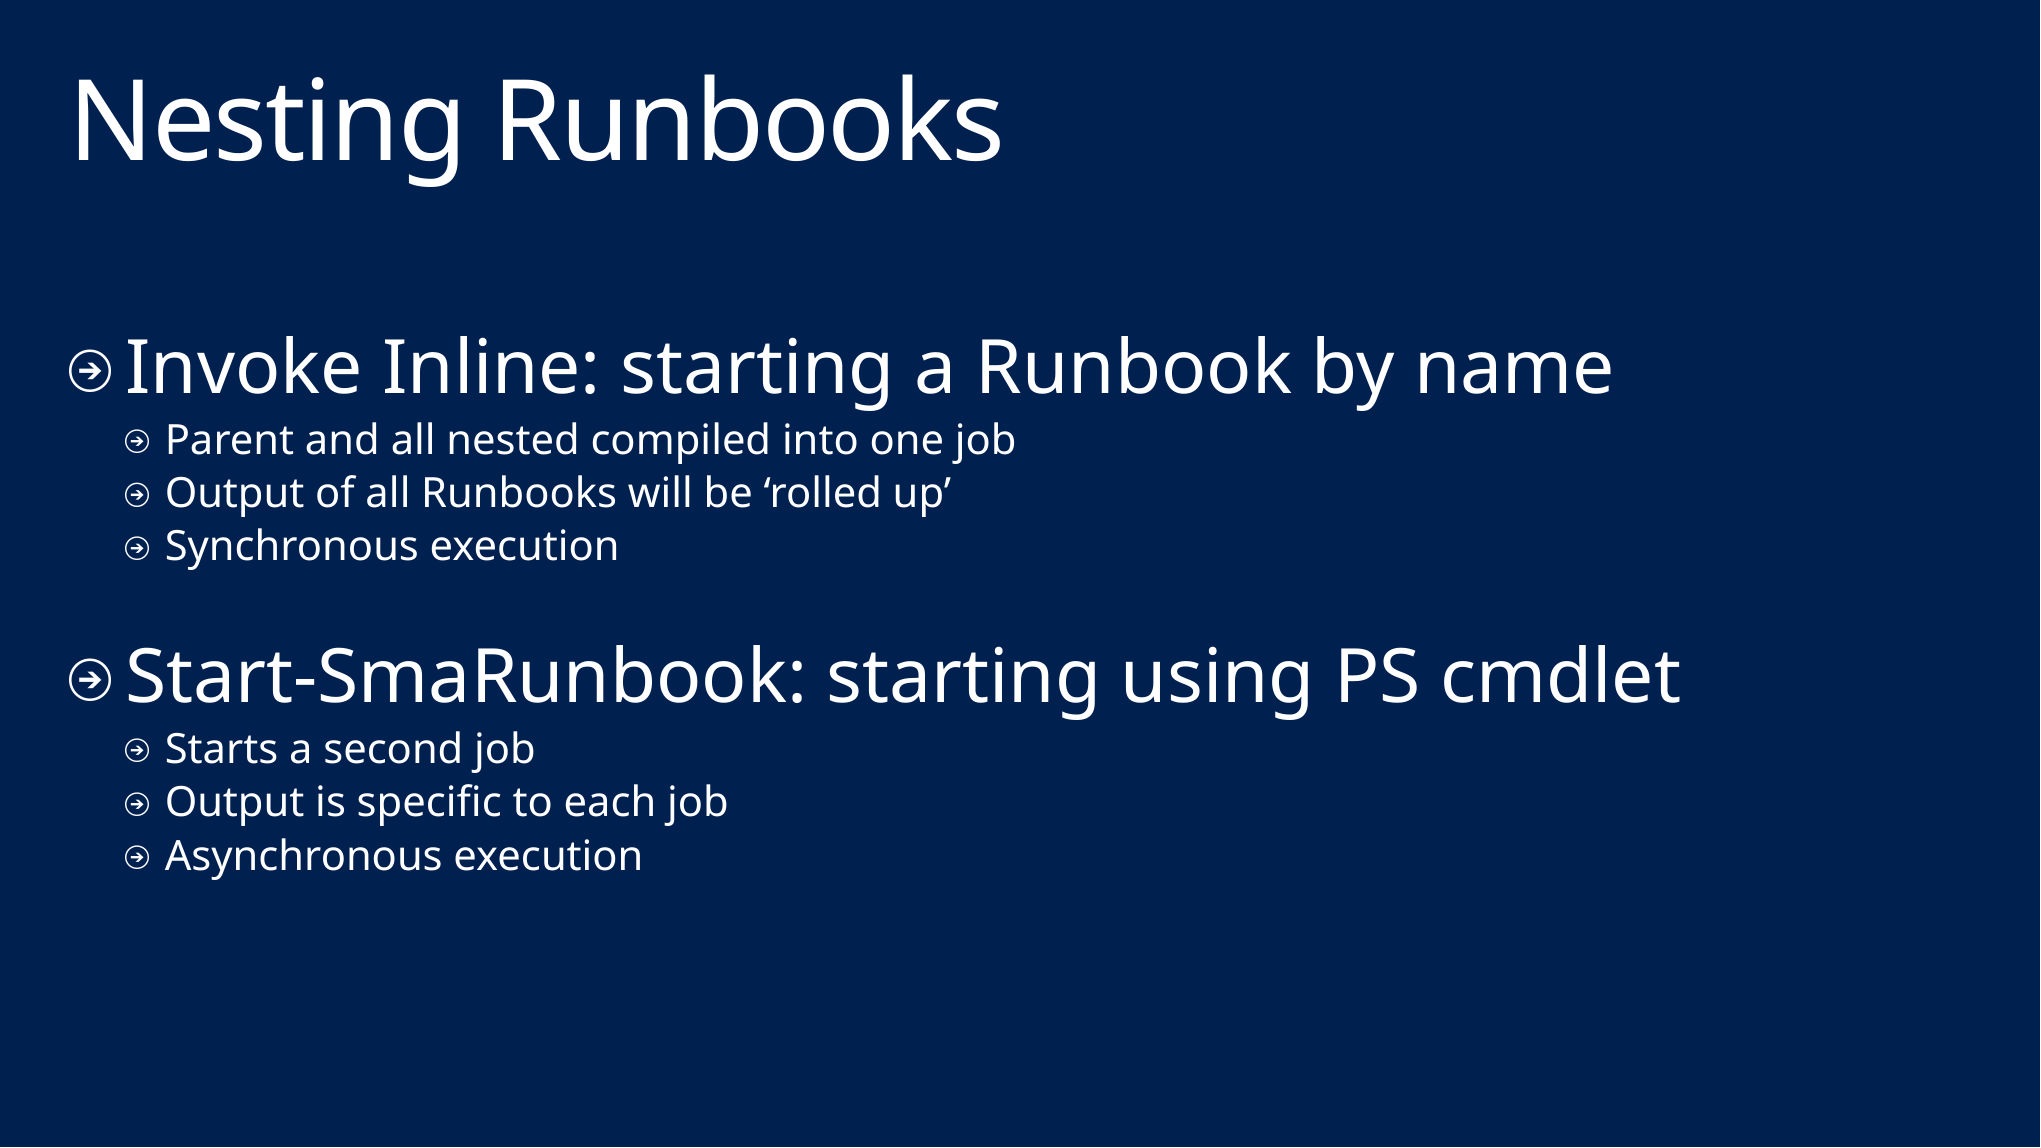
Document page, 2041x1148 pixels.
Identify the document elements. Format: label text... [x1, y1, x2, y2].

picture [125, 476, 155, 507]
picture [125, 839, 155, 869]
picture [125, 530, 155, 560]
picture [125, 423, 155, 453]
picture [69, 338, 122, 392]
picture [69, 647, 122, 701]
title Nesting Runbooks [45, 48, 1996, 199]
picture [125, 732, 155, 762]
list Invoke Inline: starting a Runbook by name Parent and all nested compiled into one job Output of all Runbooks will be ‘rolled up’ Synchronous execution Start-SmaRunbook: starting using PS cmdlet Starts a second job Output is specific to each job Asynchronous execution [45, 199, 1996, 965]
picture [125, 786, 155, 816]
